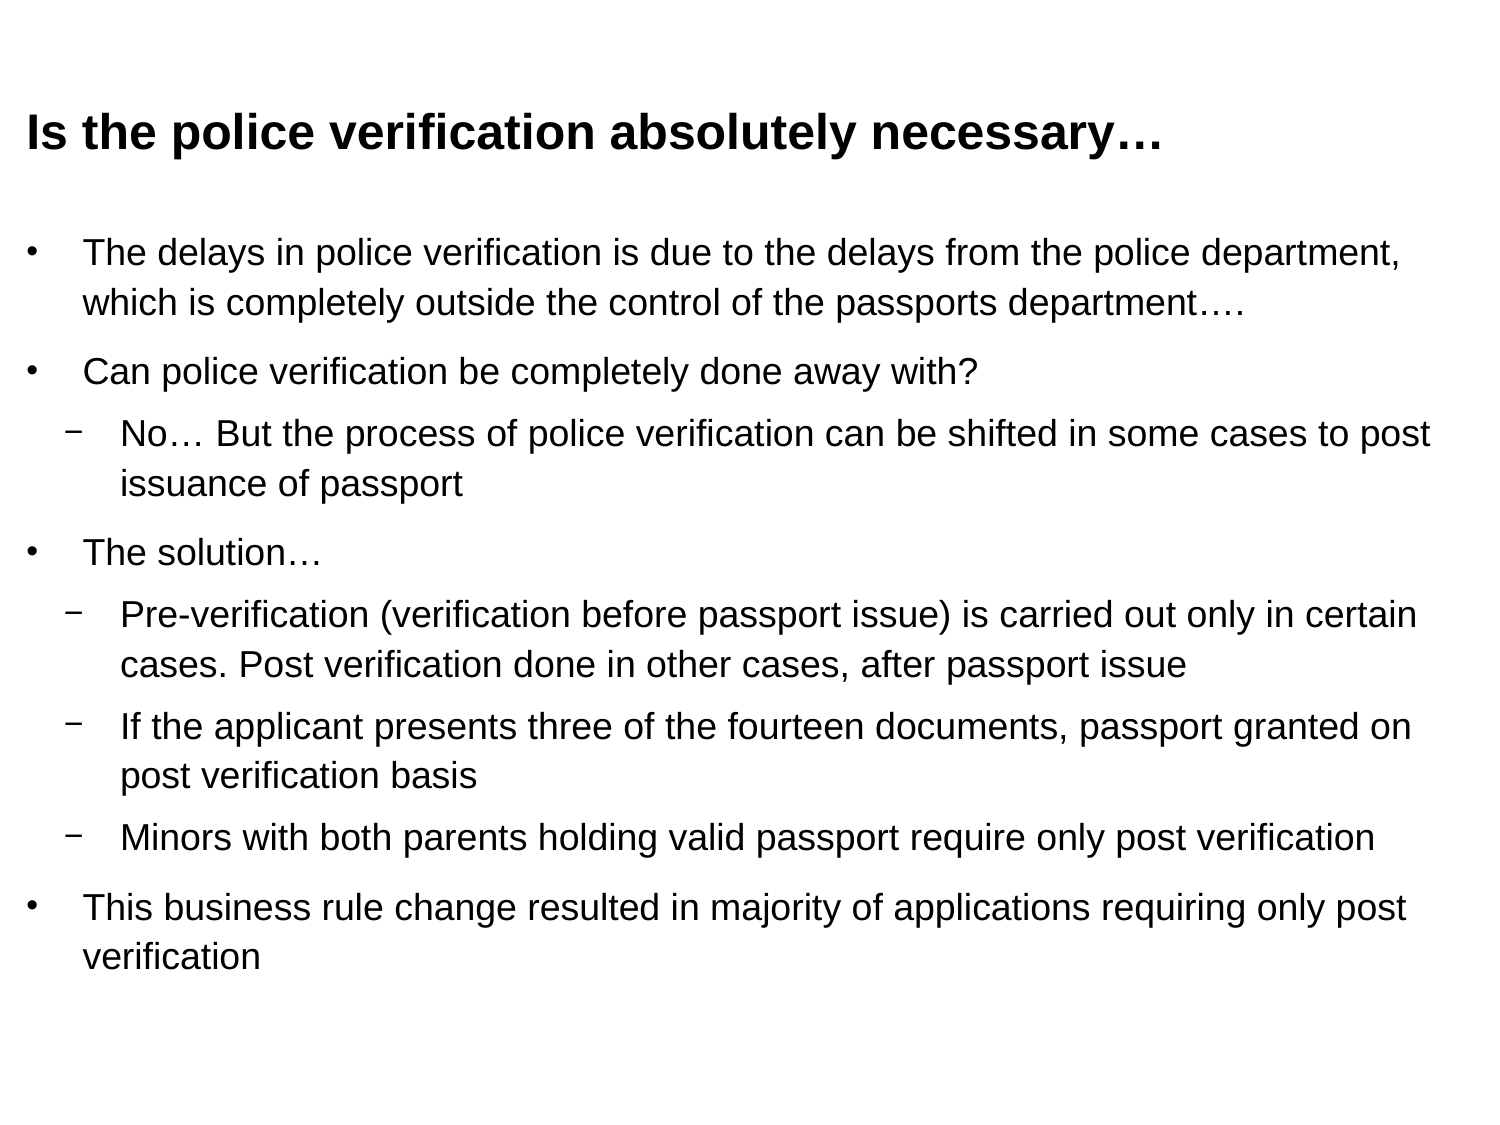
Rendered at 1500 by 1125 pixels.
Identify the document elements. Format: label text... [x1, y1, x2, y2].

list The delays in police verification is due to the delays from the police department, which is completely outside the control of the passports department…. Can police verification be completely done away with? No… But the process of police verification can be shifted in some cases to post issuance of passport The solution… Pre-verification (verification before passport issue) is carried out only in certain cases. Post verification done in other cases, after passport issue If the applicant presents three of the fourteen documents, passport granted on post verification basis Minors with both parents holding valid passport require only post verification This business rule change resulted in majority of applications requiring only post verification [26, 223, 1474, 1037]
title Is the police verification absolutely necessary… [26, 99, 1472, 223]
